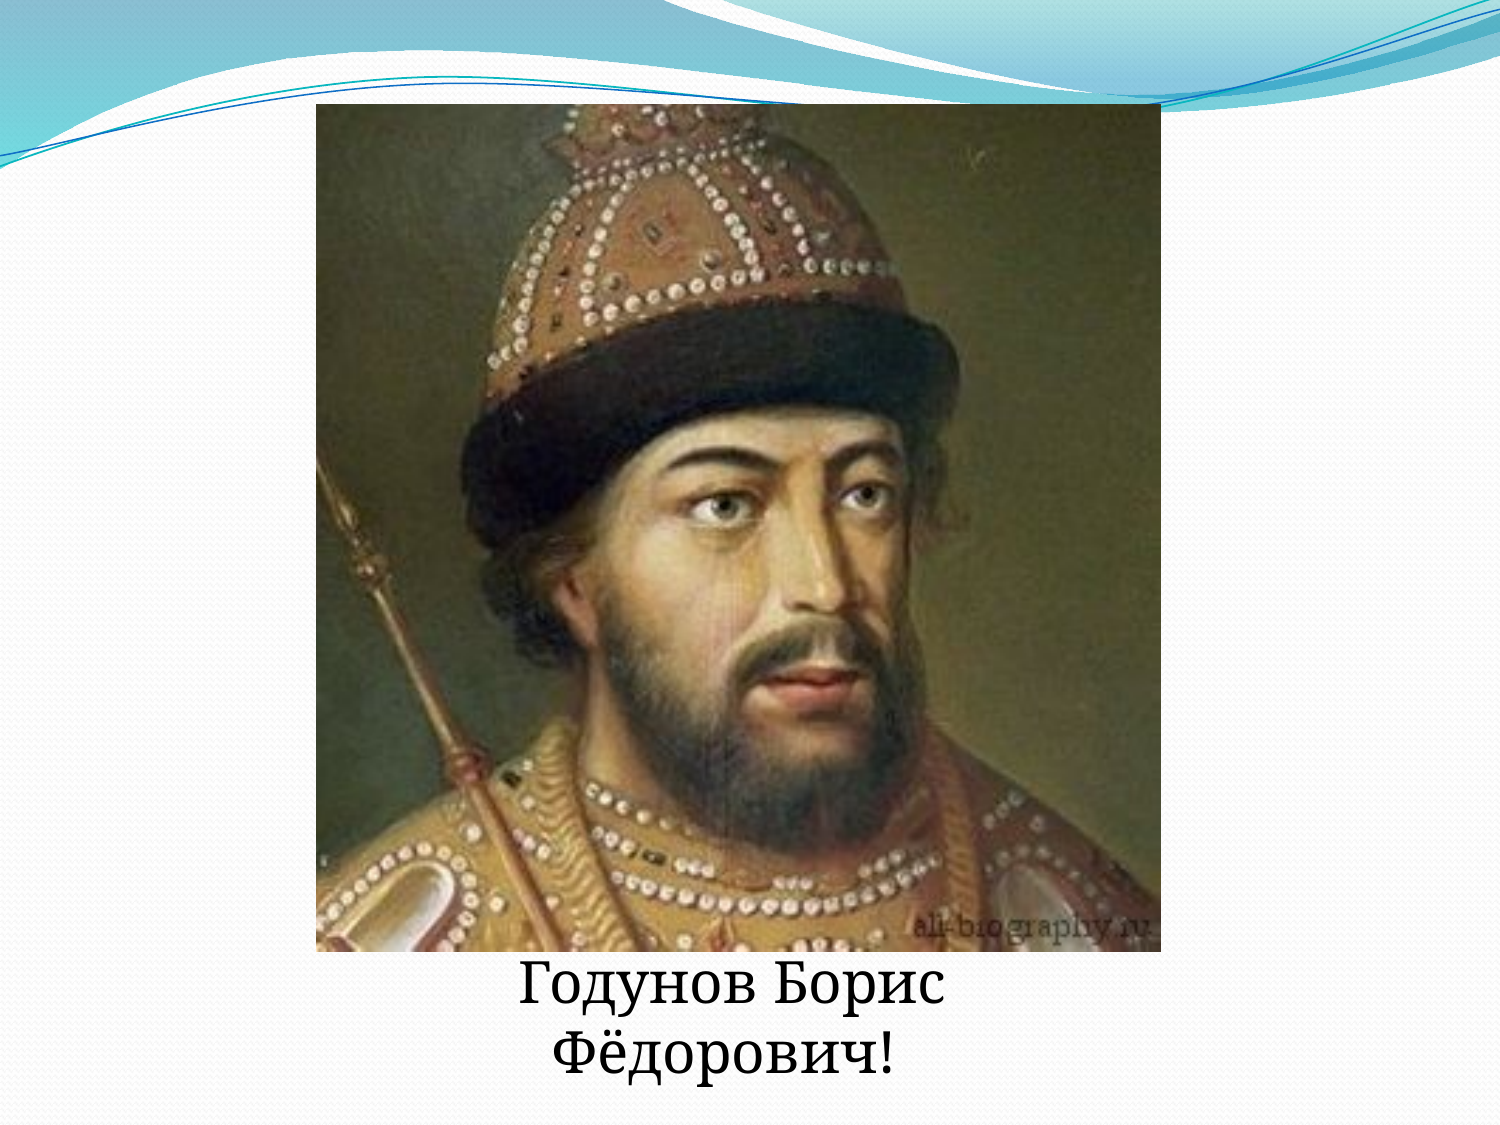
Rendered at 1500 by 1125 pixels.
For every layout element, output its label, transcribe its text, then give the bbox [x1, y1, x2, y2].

picture [316, 104, 1161, 952]
text_box Годунов Борис Фёдорович! [398, 964, 1067, 1093]
